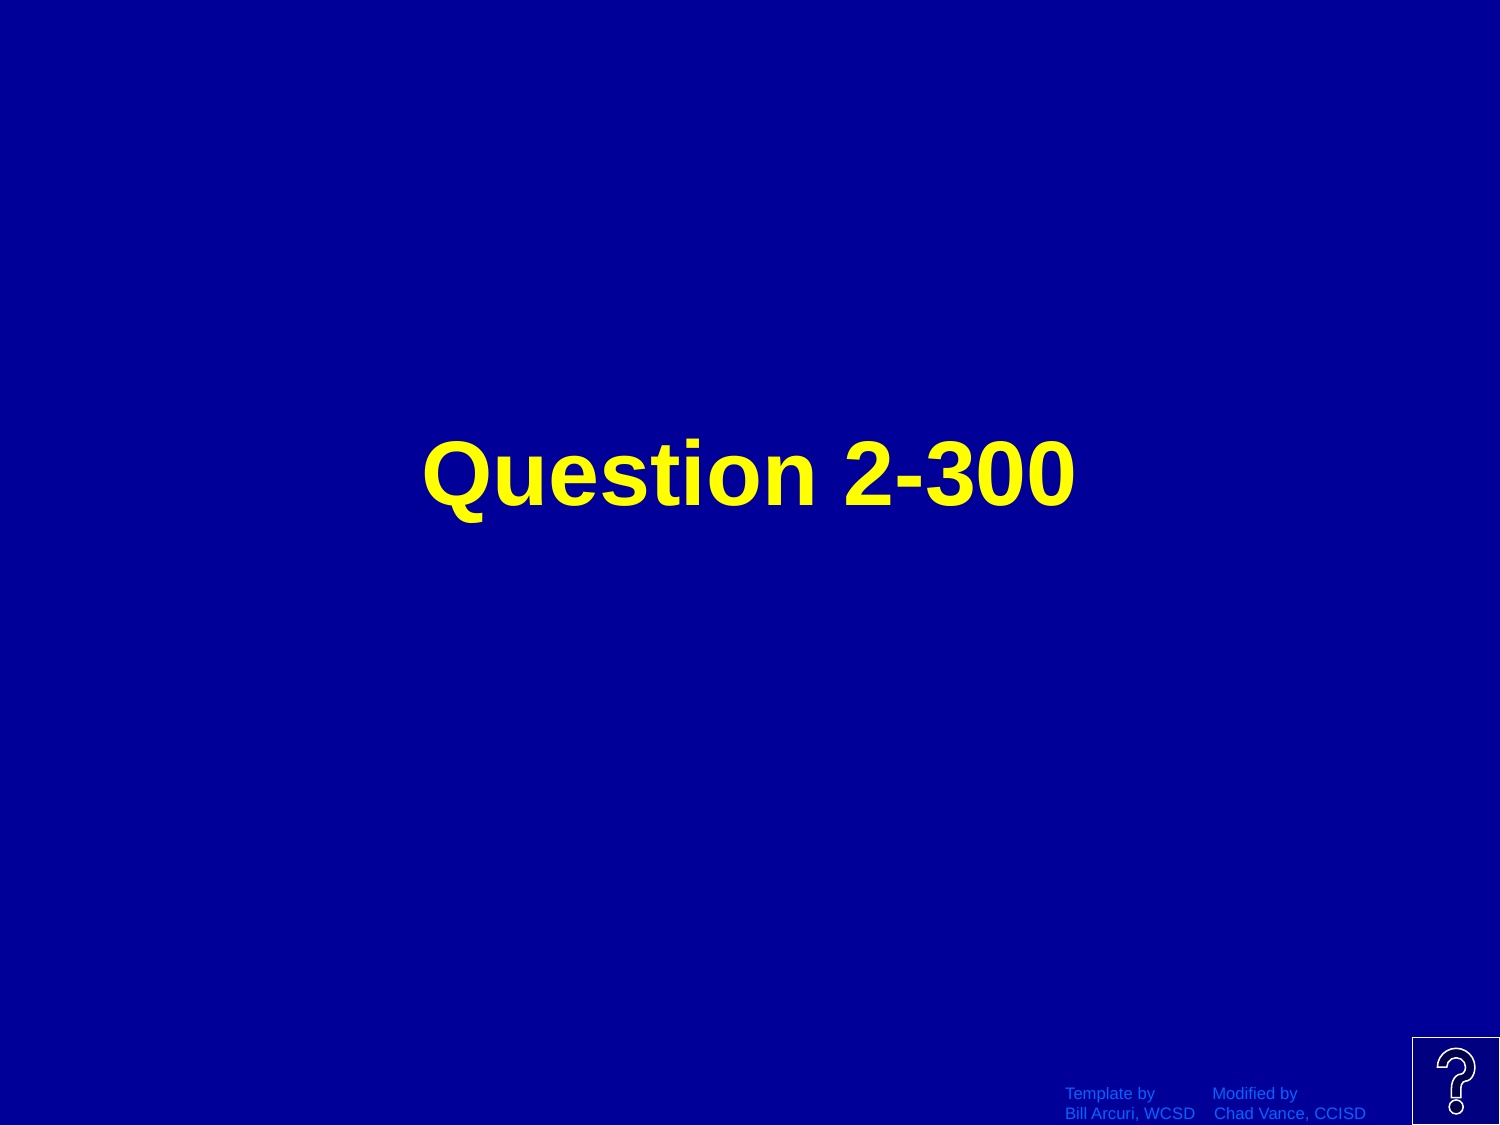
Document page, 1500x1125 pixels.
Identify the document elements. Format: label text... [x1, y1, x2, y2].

title Question 2-300 [112, 374, 1388, 563]
text_box [1412, 1037, 1500, 1125]
slide_number Template by Modified by Bill Arcuri, WCSD Chad Vance, CCISD [1049, 1074, 1412, 1125]
